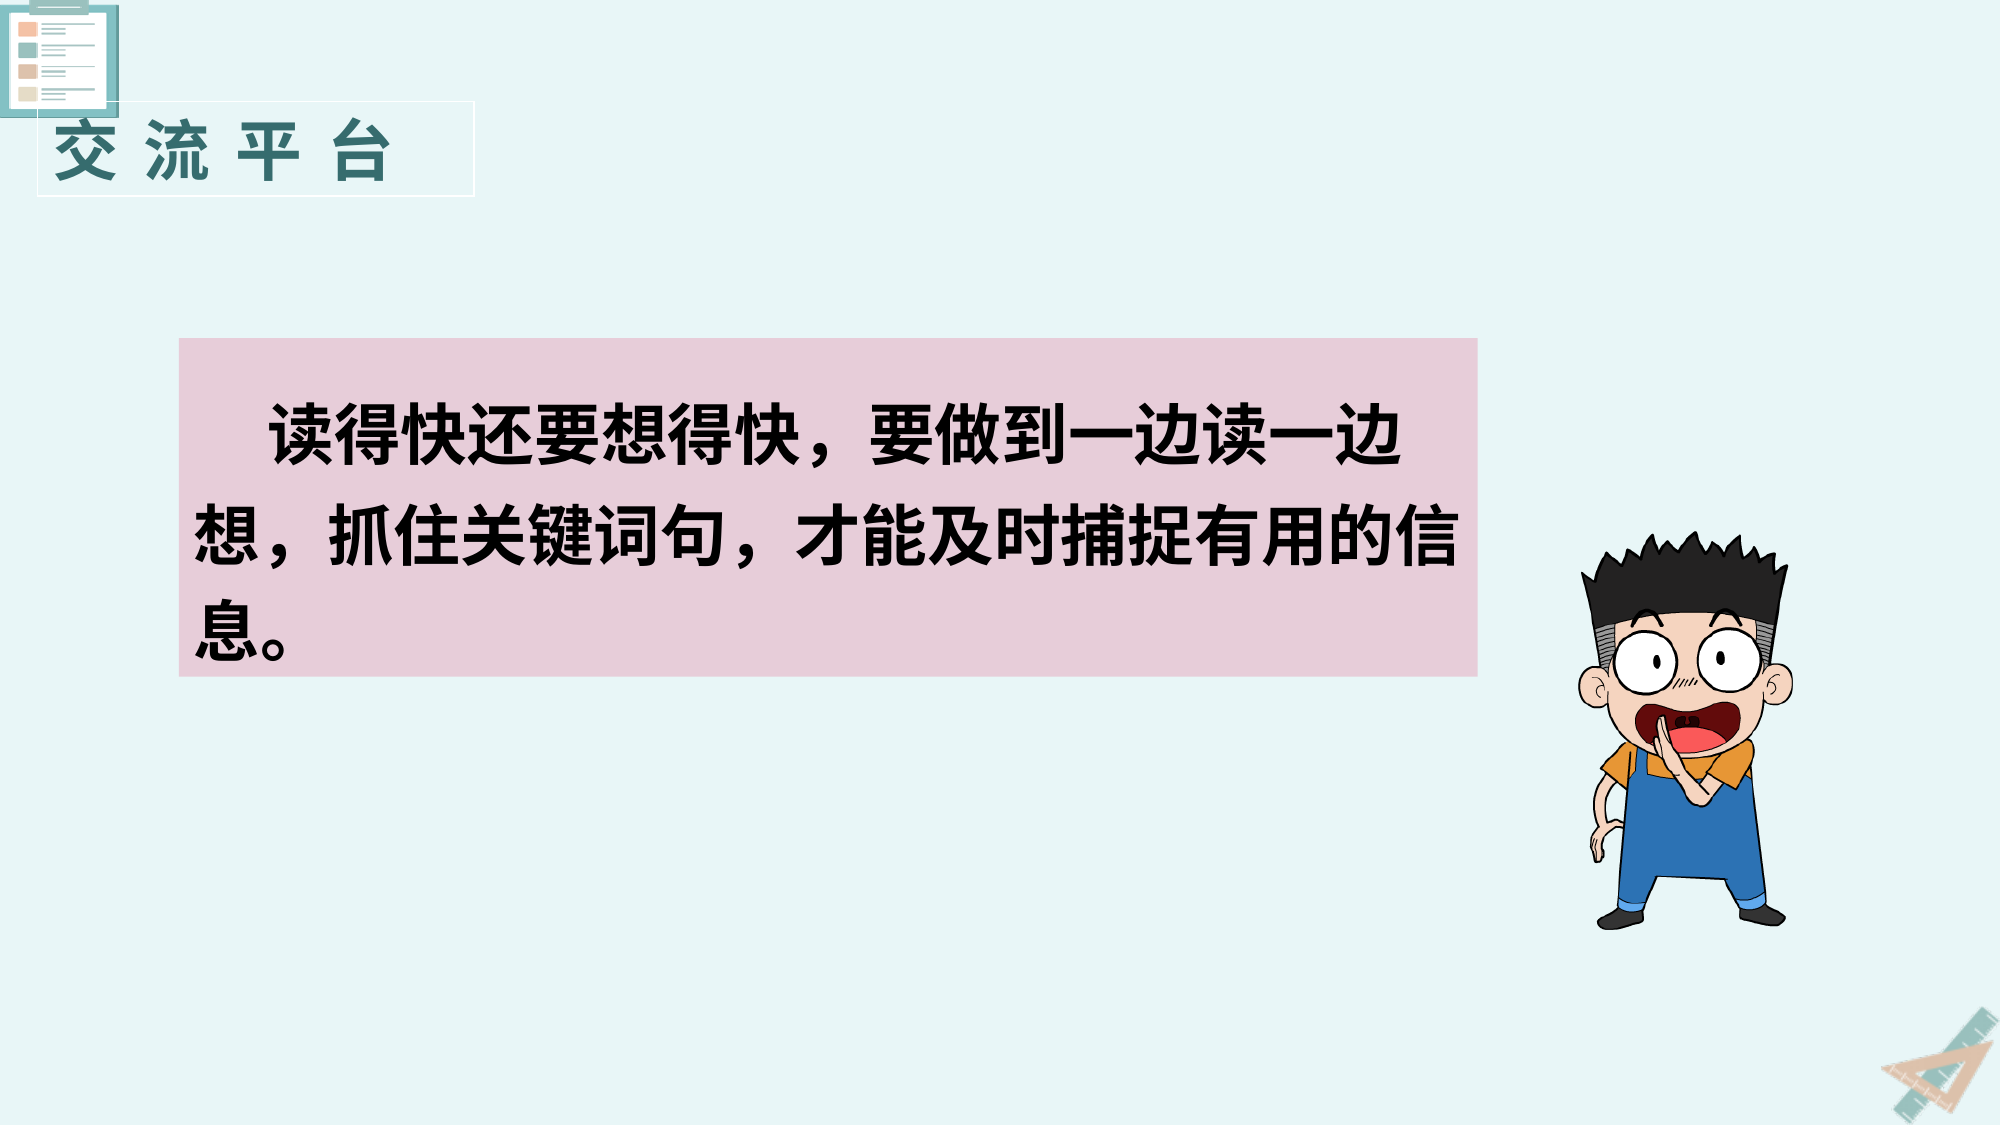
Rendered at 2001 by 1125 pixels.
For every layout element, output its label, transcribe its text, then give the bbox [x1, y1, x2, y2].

picture [1881, 1006, 2000, 1125]
text_box 交流平台 [37, 101, 475, 196]
picture [0, 0, 119, 119]
picture [1578, 531, 1793, 930]
text_box 读得快还要想得快，要做到一边读一边想，抓住关键词句，才能及时捕捉有用的信息。 [178, 338, 1478, 677]
